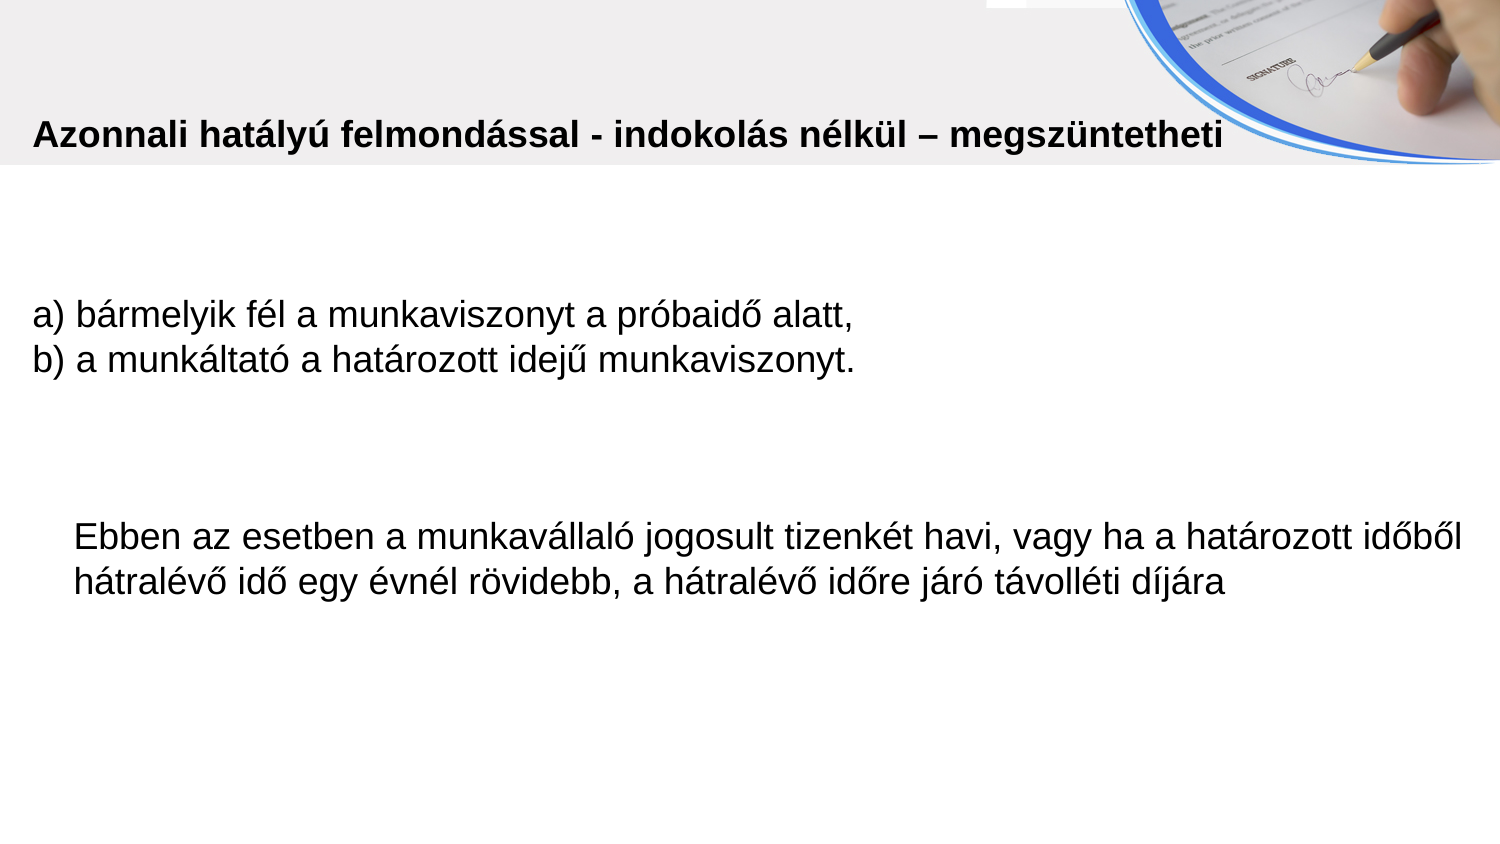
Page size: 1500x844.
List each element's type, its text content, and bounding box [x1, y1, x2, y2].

text_box Azonnali hatályú felmondással - indokolás nélkül – megszüntetheti a) bármelyik fél a munkaviszonyt a próbaidő alatt, b) a munkáltató a határozott idejű munkaviszonyt. [17, 102, 1244, 433]
picture [0, 0, 1500, 844]
text_box Ebben az esetben a munkavállaló jogosult tizenkét havi, vagy ha a határozott időből hátralévő idő egy évnél rövidebb, a hátralévő időre járó távolléti díjára [58, 504, 1500, 610]
